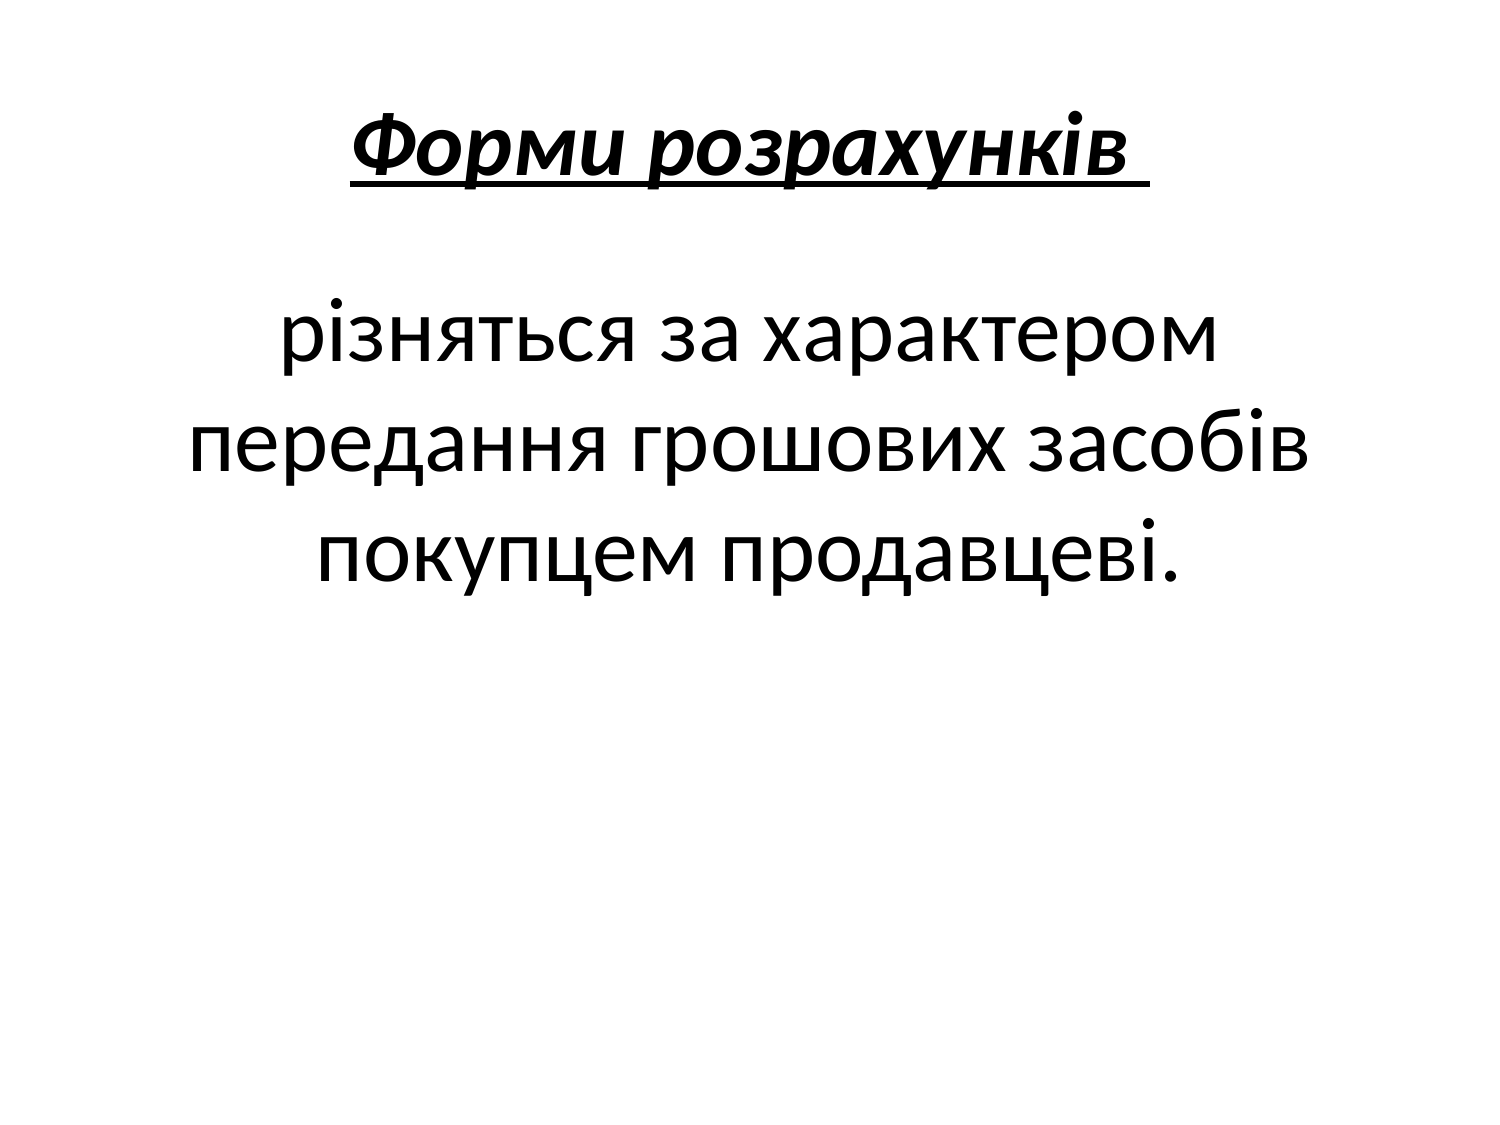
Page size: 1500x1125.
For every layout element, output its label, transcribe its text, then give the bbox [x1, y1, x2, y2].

list різняться за характером передання грошових засобів покупцем продавцеві. [75, 262, 1425, 1005]
title Форми розрахунків [75, 45, 1425, 233]
